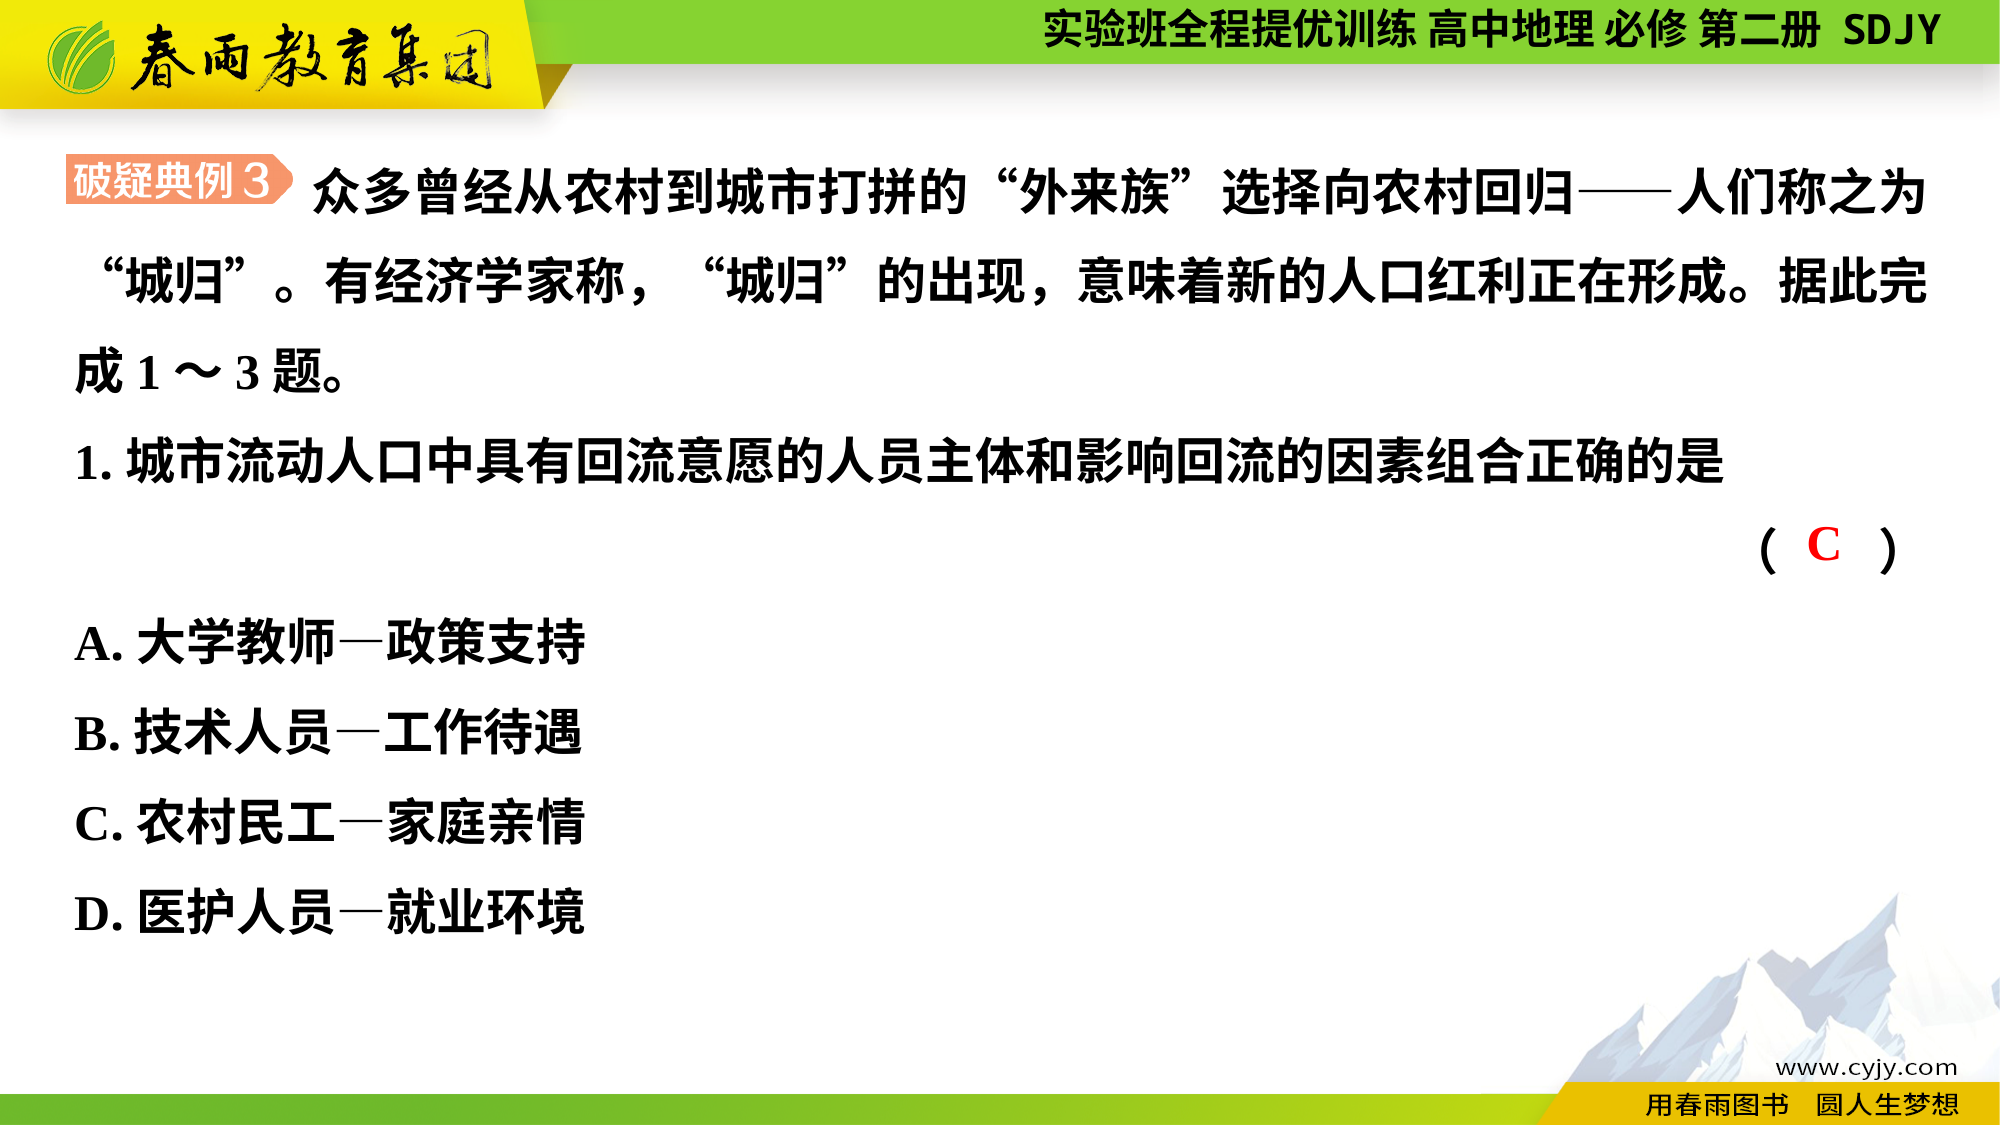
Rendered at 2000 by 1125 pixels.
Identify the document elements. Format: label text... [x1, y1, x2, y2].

list 众多曾经从农村到城市打拼的“外来族”选择向农村回归——人们称之为“城归”。有经济学家称，“城归”的出现，意味着新的人口红利正在形成。据此完成1～3题。 1.城市流动人口中具有回流意愿的人员主体和影响回流的因素组合正确的是 （ ） A.大学教师—政策支持 B.技术人员—工作待遇 C.农村民工—家庭亲情 D.医护人员—就业环境 [59, 122, 1944, 956]
text_box C [1791, 503, 1858, 579]
picture [0, 0, 2000, 1125]
